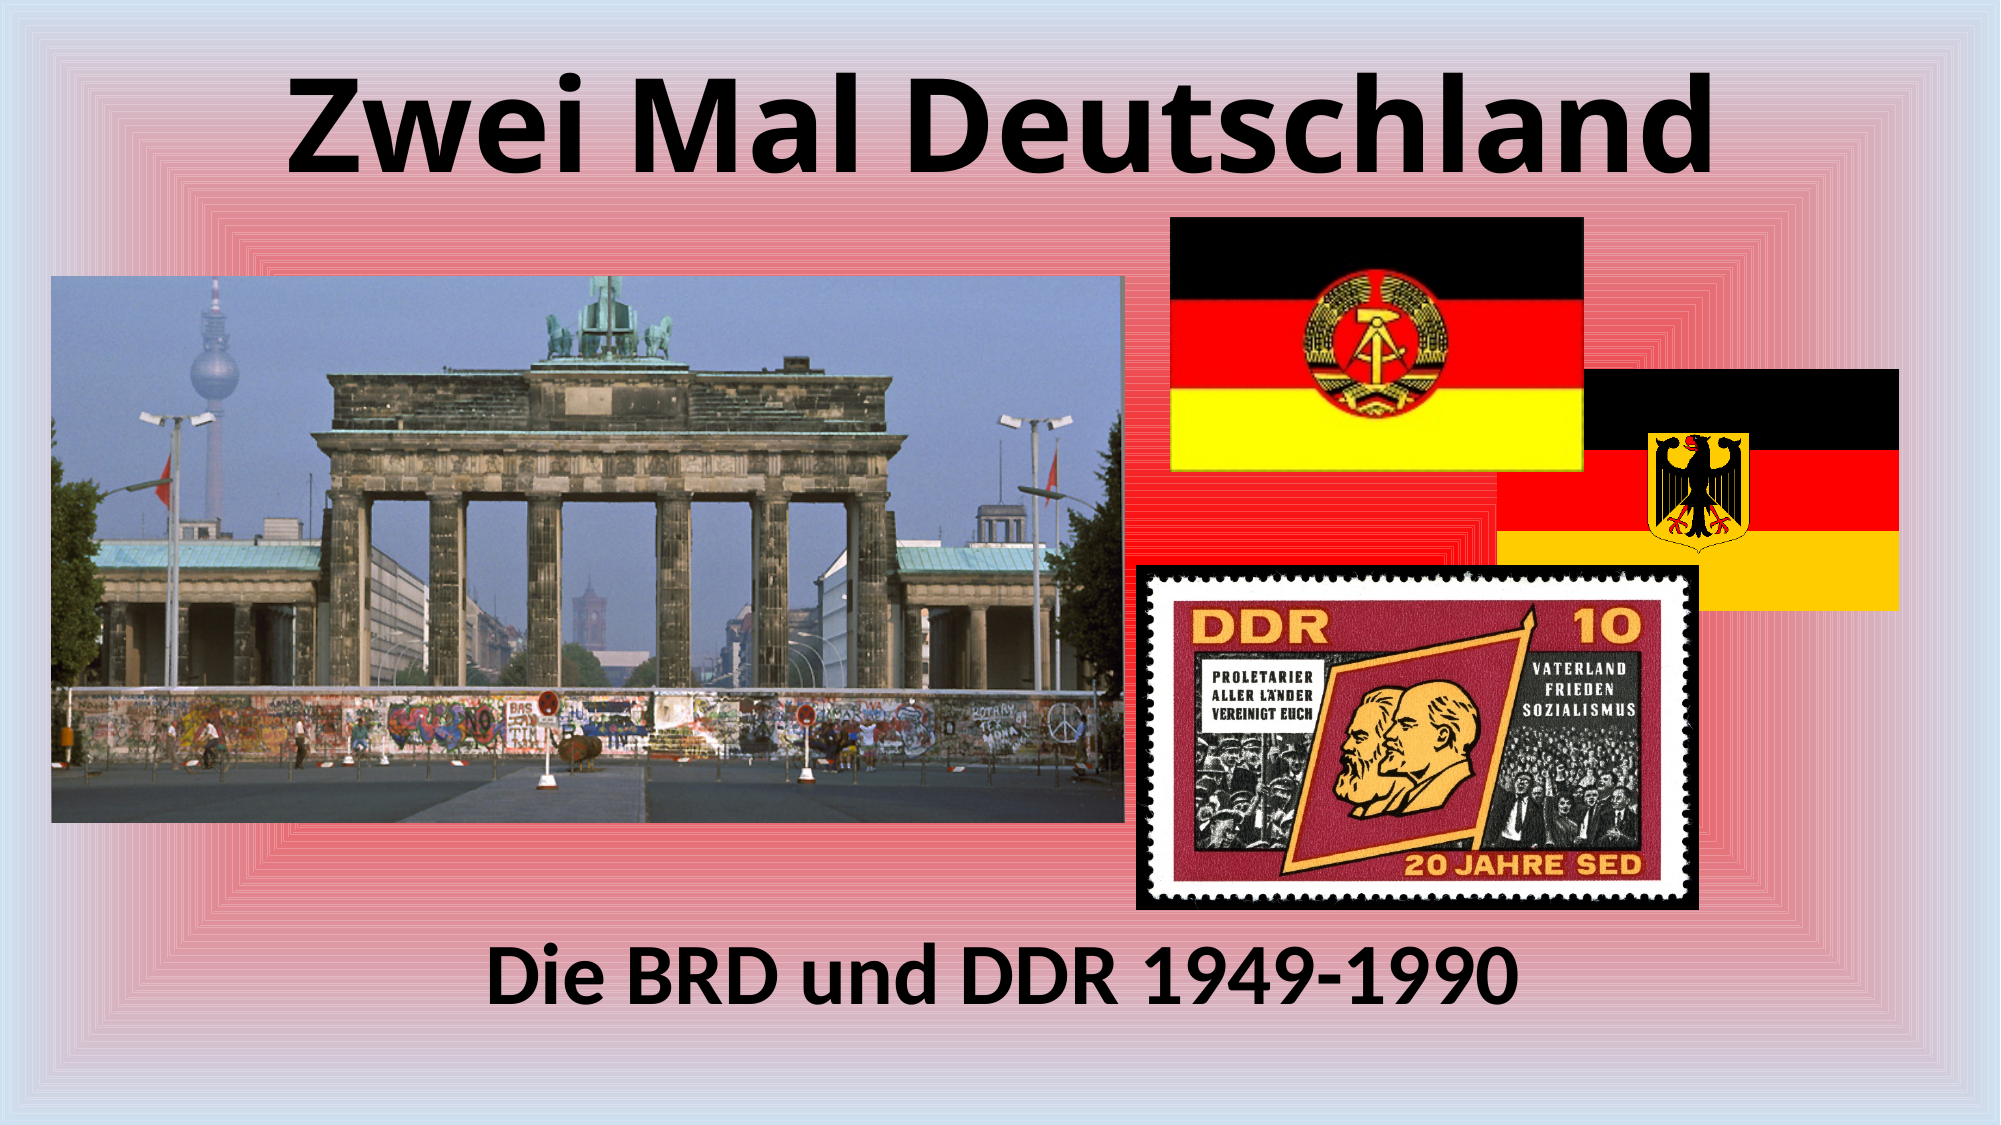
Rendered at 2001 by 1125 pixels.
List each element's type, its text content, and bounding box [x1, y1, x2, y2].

title Zwei Mal Deutschland [253, 37, 1754, 209]
subtitle Die BRD und DDR 1949-1990 [253, 921, 1754, 1047]
picture [51, 276, 1125, 823]
picture [1136, 217, 1899, 911]
